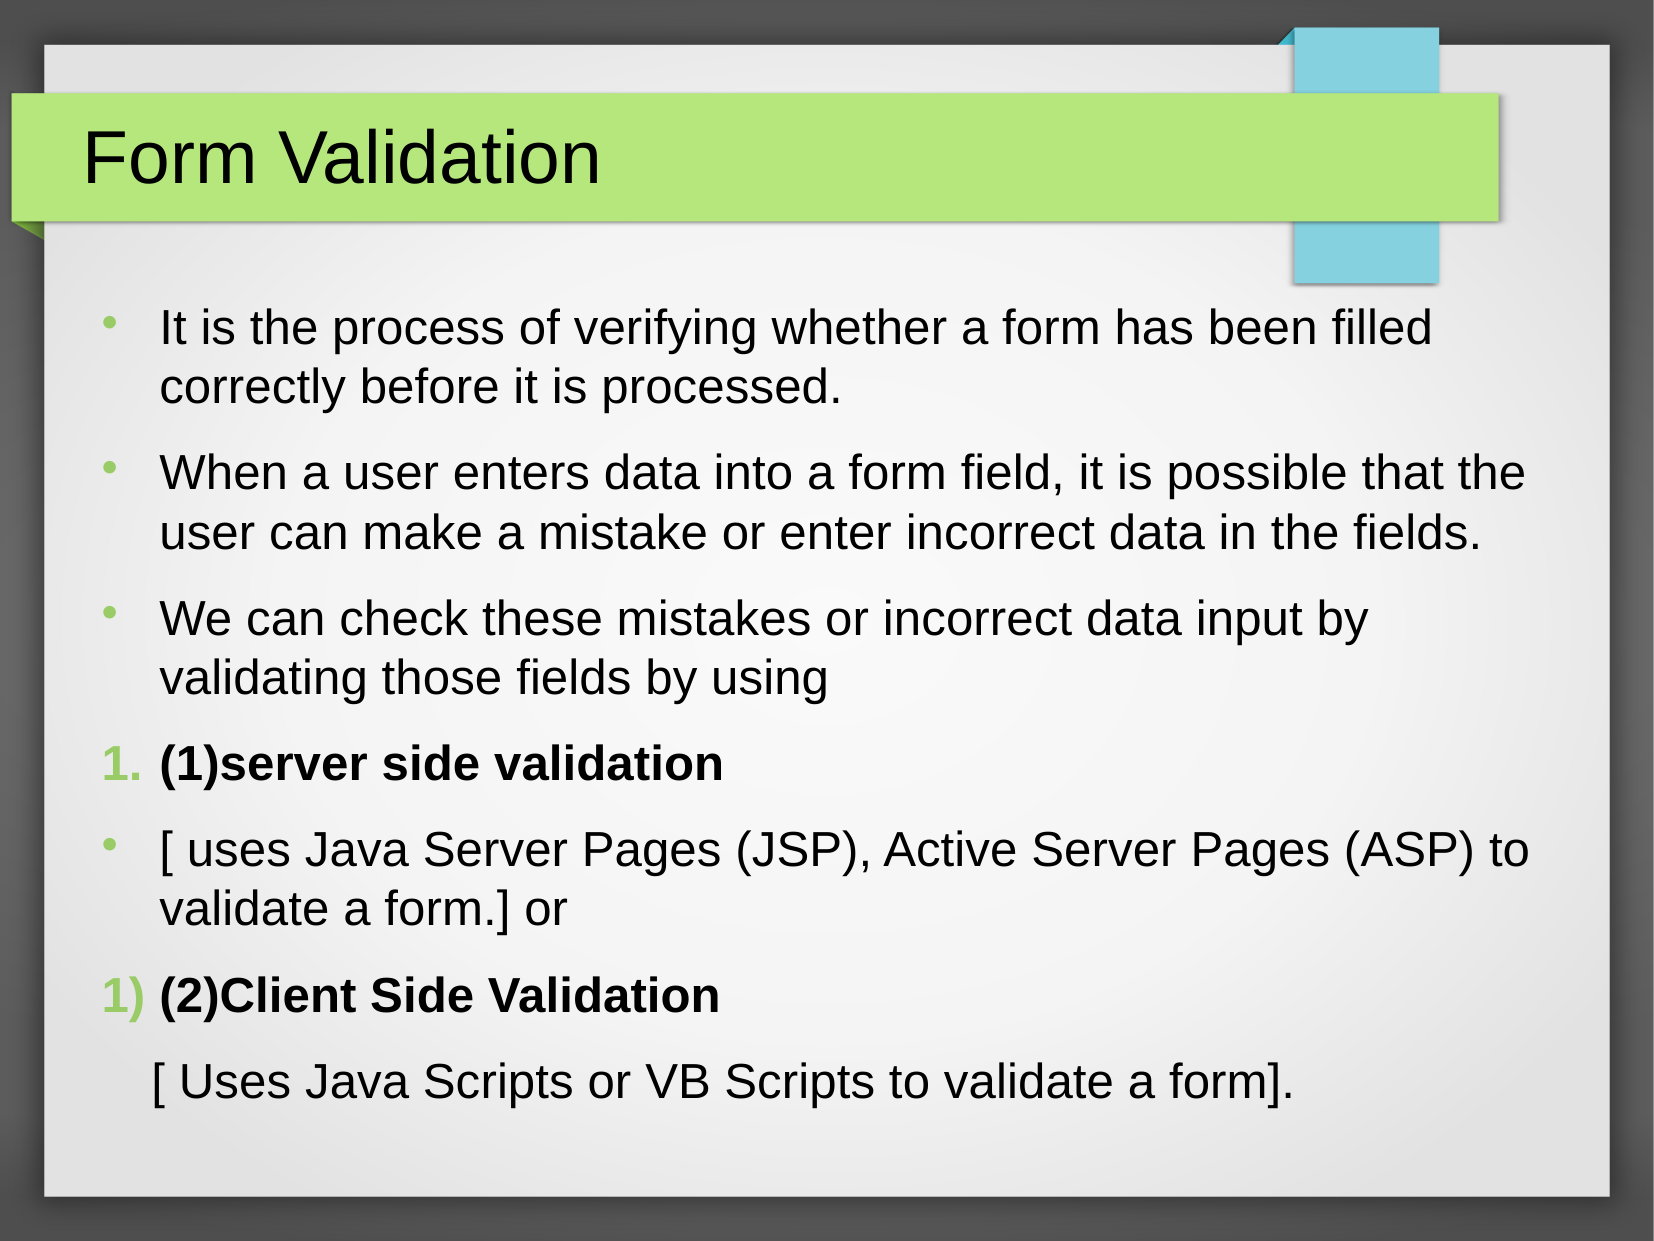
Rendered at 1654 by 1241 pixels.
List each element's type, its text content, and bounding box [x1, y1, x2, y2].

text_box It is the process of verifying whether a form has been filled correctly before it is processed. When a user enters data into a form field, it is possible that the user can make a mistake or enter incorrect data in the fields. We can check these mistakes or incorrect data input by validating those fields by using (1)server side validation [ uses Java Server Pages (JSP), Active Server Pages (ASP) to validate a form.] or (2)Client Side Validation [ Uses Java Scripts or VB Scripts to validate a form]. [82, 295, 1571, 1111]
picture [0, 0, 1654, 1241]
text_box Form Validation [82, 108, 1264, 199]
